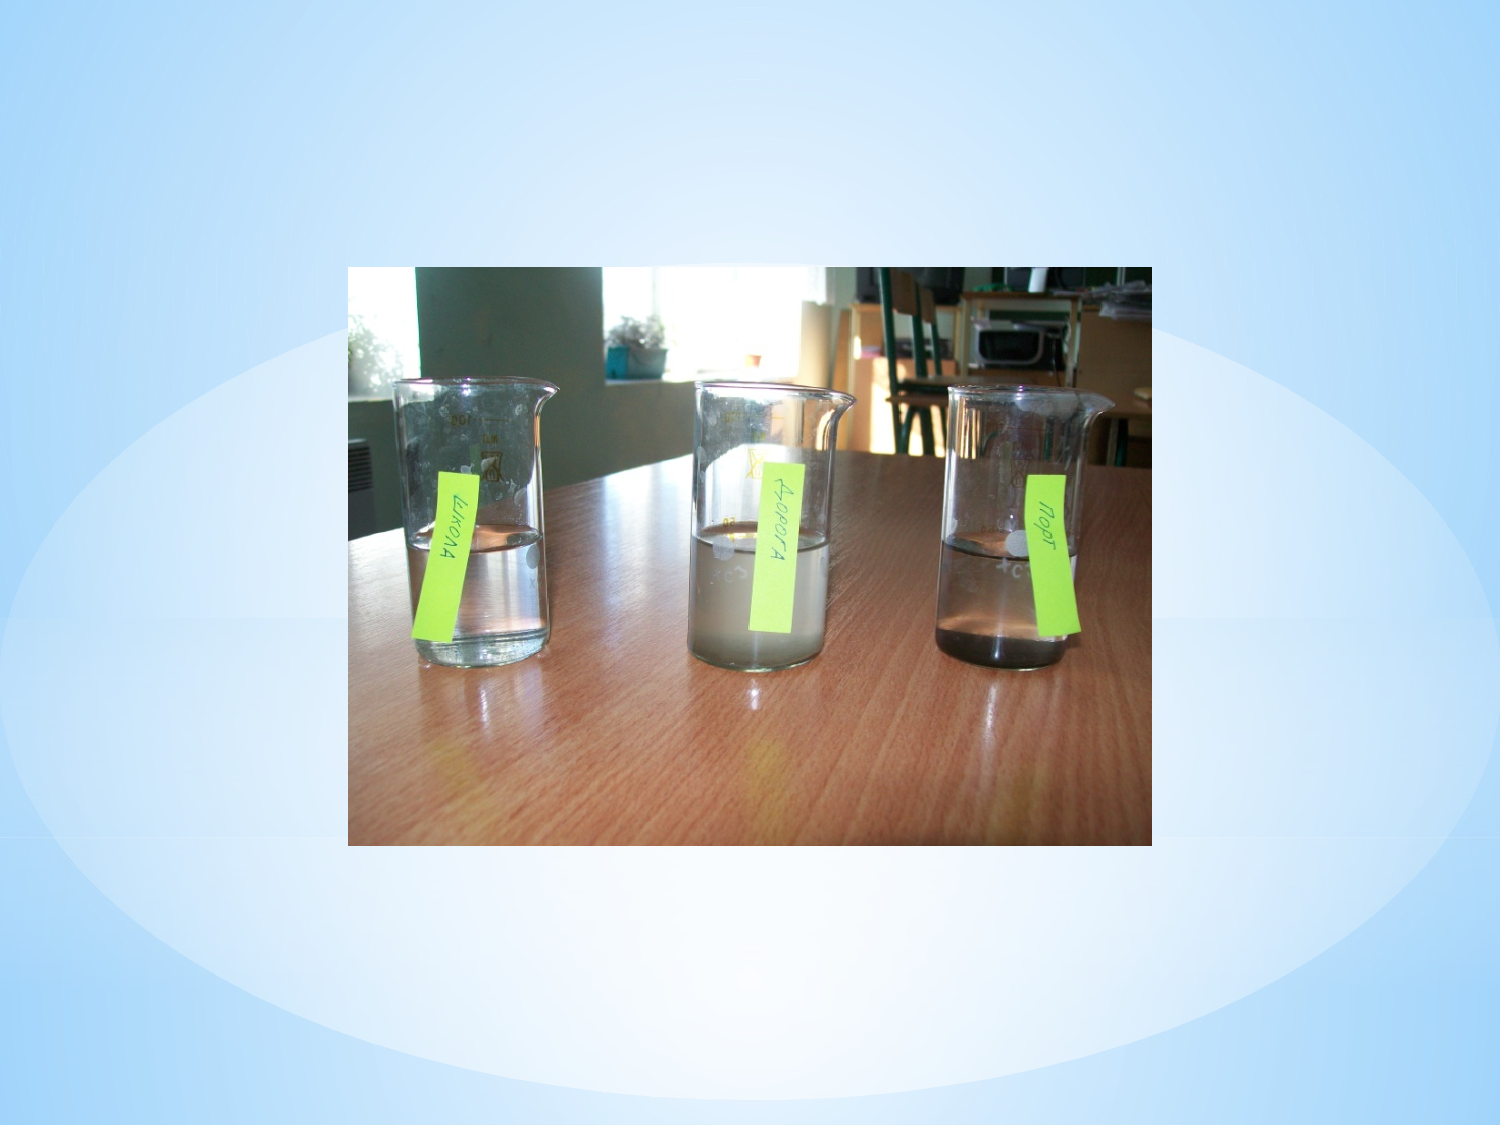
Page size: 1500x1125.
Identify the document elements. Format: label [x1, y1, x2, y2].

picture [348, 266, 1152, 847]
